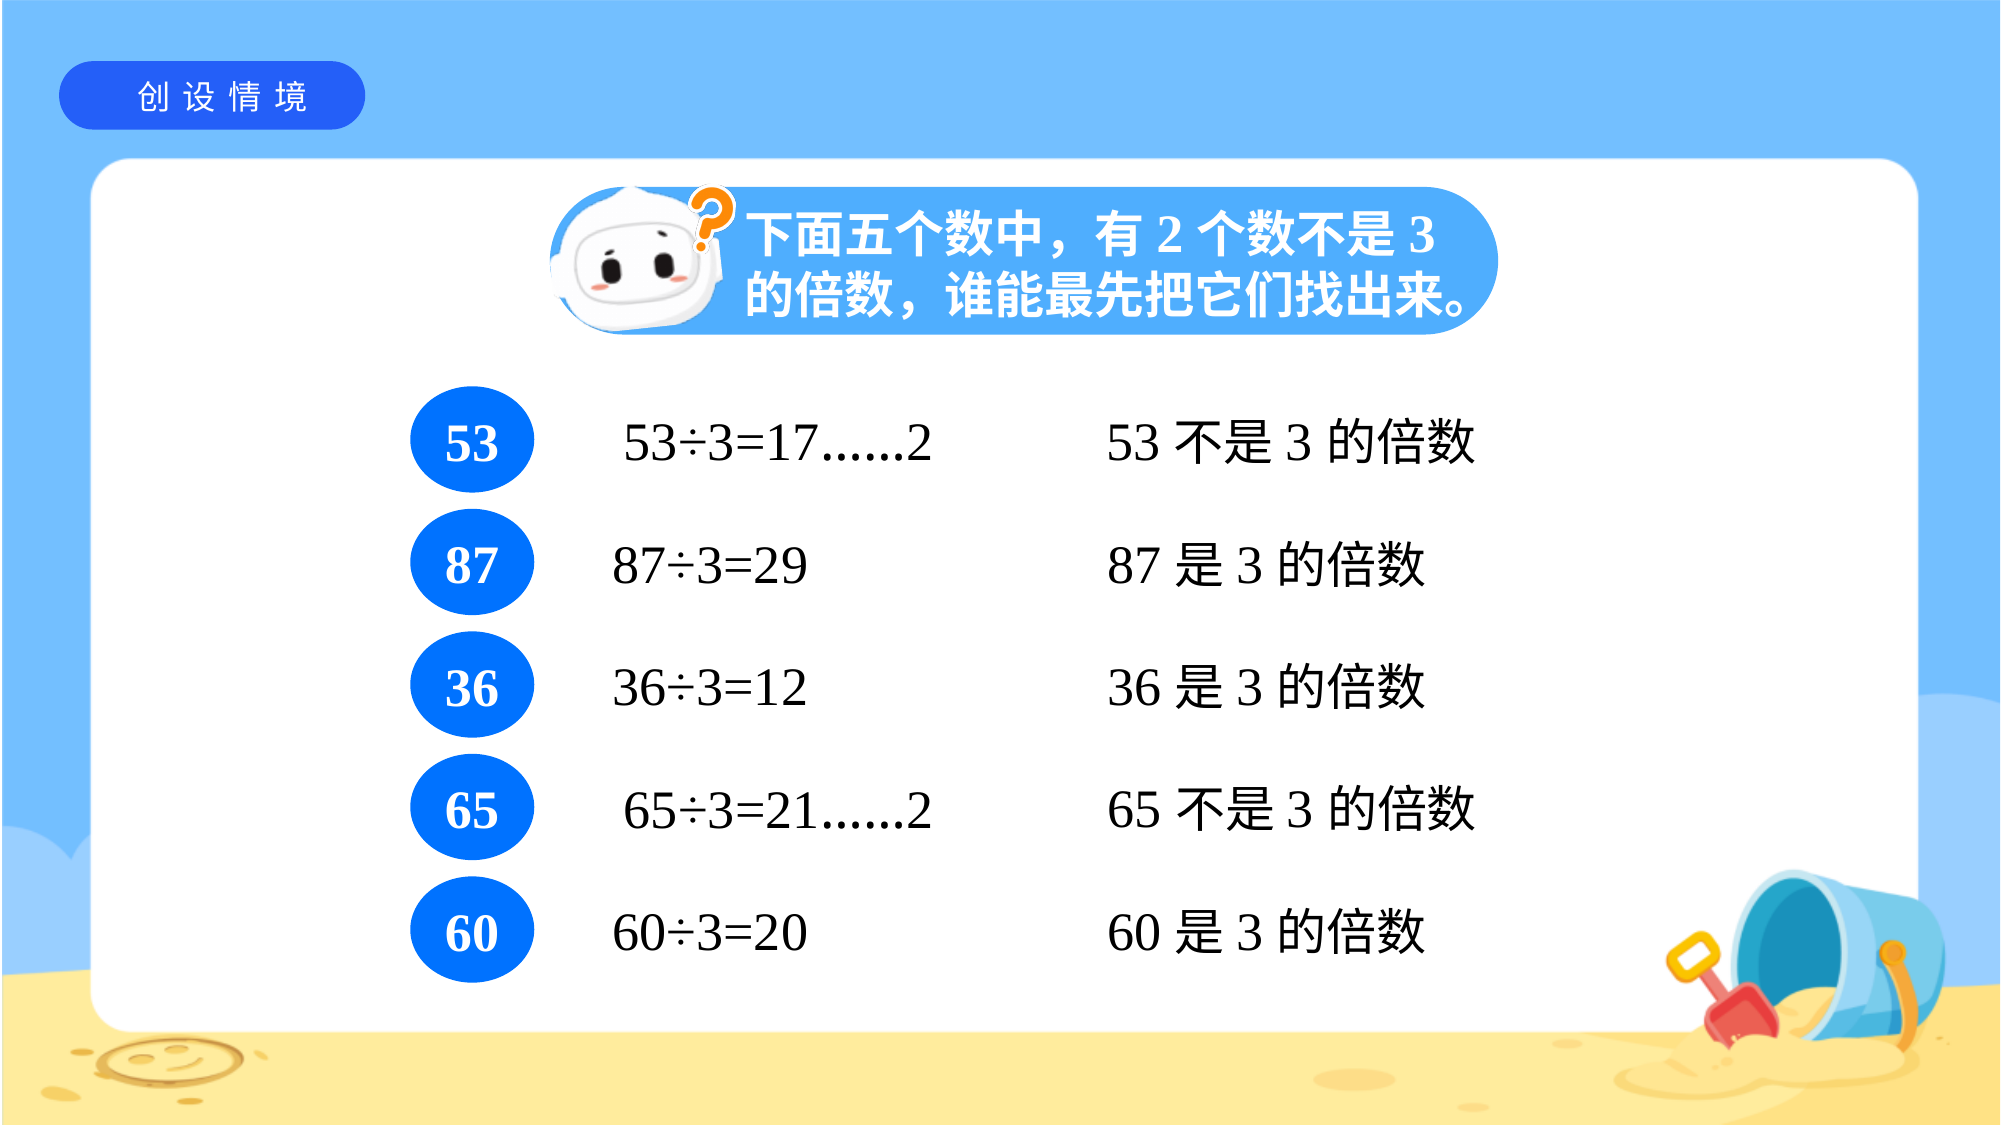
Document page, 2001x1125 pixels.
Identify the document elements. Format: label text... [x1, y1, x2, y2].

text_box 创设情境 [111, 68, 333, 124]
text_box 53不是3的倍数 [1091, 399, 1491, 479]
text_box 87÷3=29 [597, 521, 824, 602]
text_box 36 [409, 630, 536, 739]
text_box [549, 176, 1499, 335]
text_box 36是3的倍数 [1092, 643, 1442, 724]
text_box 87 [409, 507, 536, 617]
text_box 65÷3=21……2 [609, 766, 949, 847]
text_box 60÷3=20 [597, 889, 824, 969]
text_box 65 [409, 752, 536, 862]
text_box 36÷3=12 [597, 644, 824, 724]
text_box 65不是3的倍数 [1092, 766, 1492, 846]
text_box 60是3的倍数 [1092, 889, 1442, 969]
picture [2, 0, 2001, 1125]
text_box 53 [409, 385, 536, 494]
text_box 60 [409, 875, 536, 984]
text_box 53÷3=17……2 [609, 399, 949, 479]
text_box 87是3的倍数 [1092, 521, 1442, 602]
